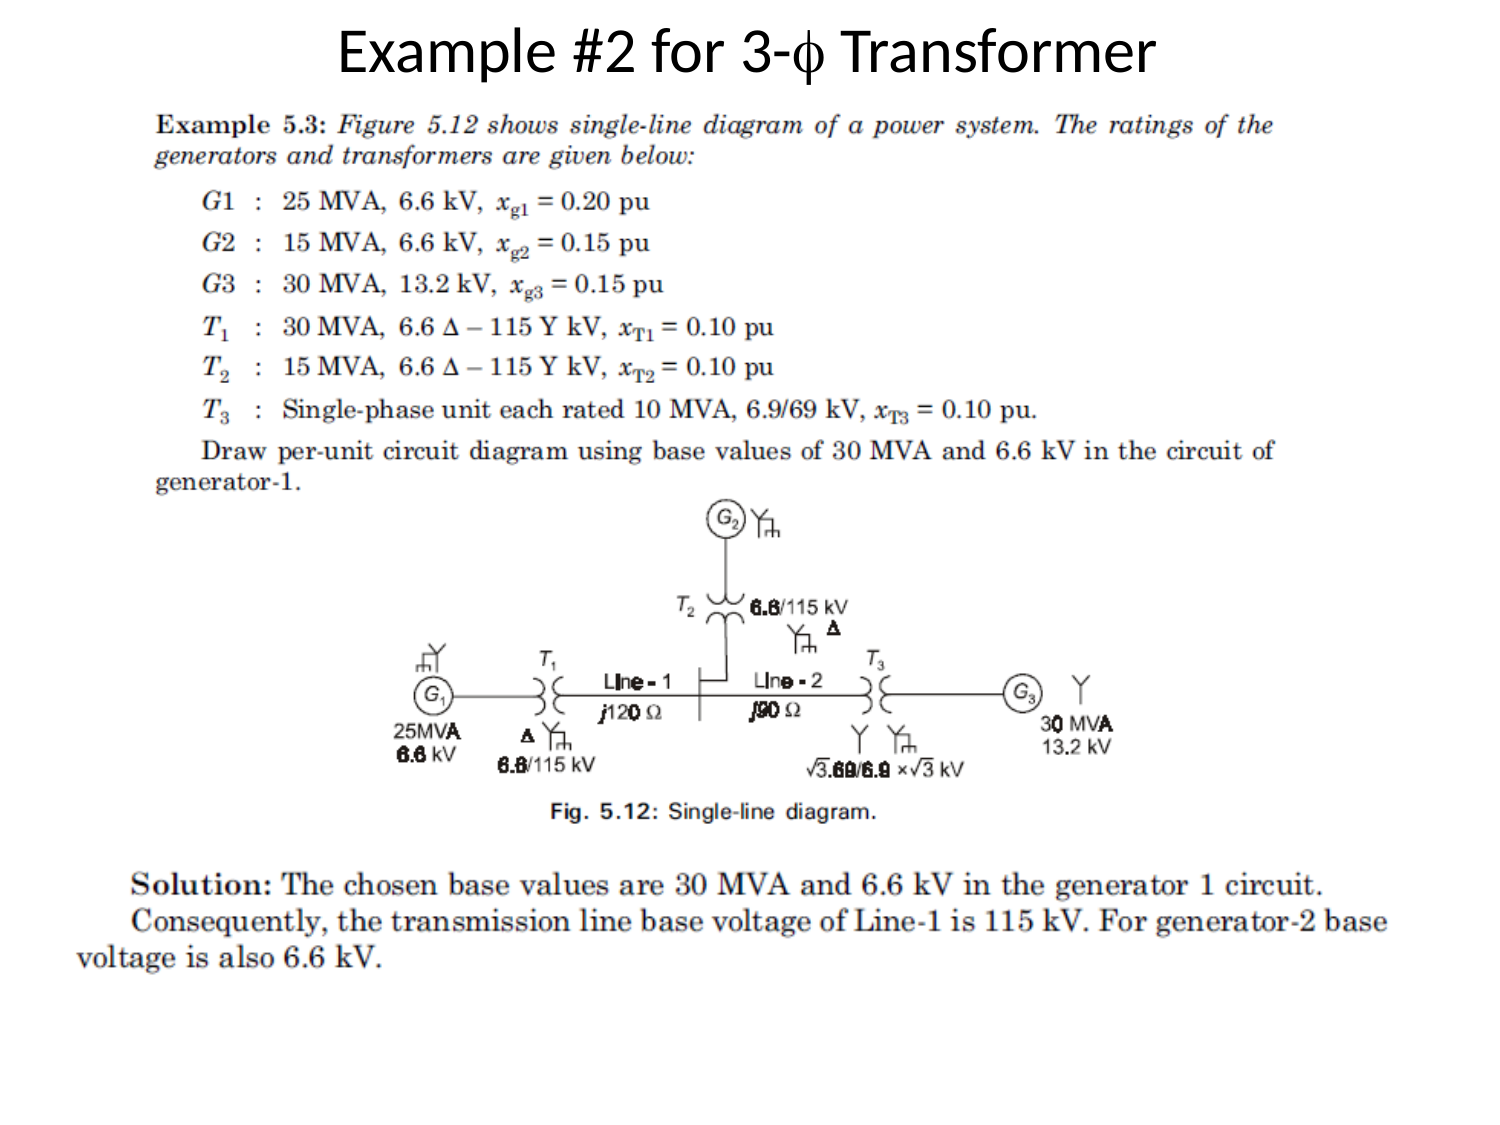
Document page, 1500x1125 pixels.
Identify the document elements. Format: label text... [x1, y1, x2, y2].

picture [134, 89, 1330, 834]
title Example #2 for 3- Transformer [64, 0, 1415, 93]
picture [65, 857, 1398, 993]
